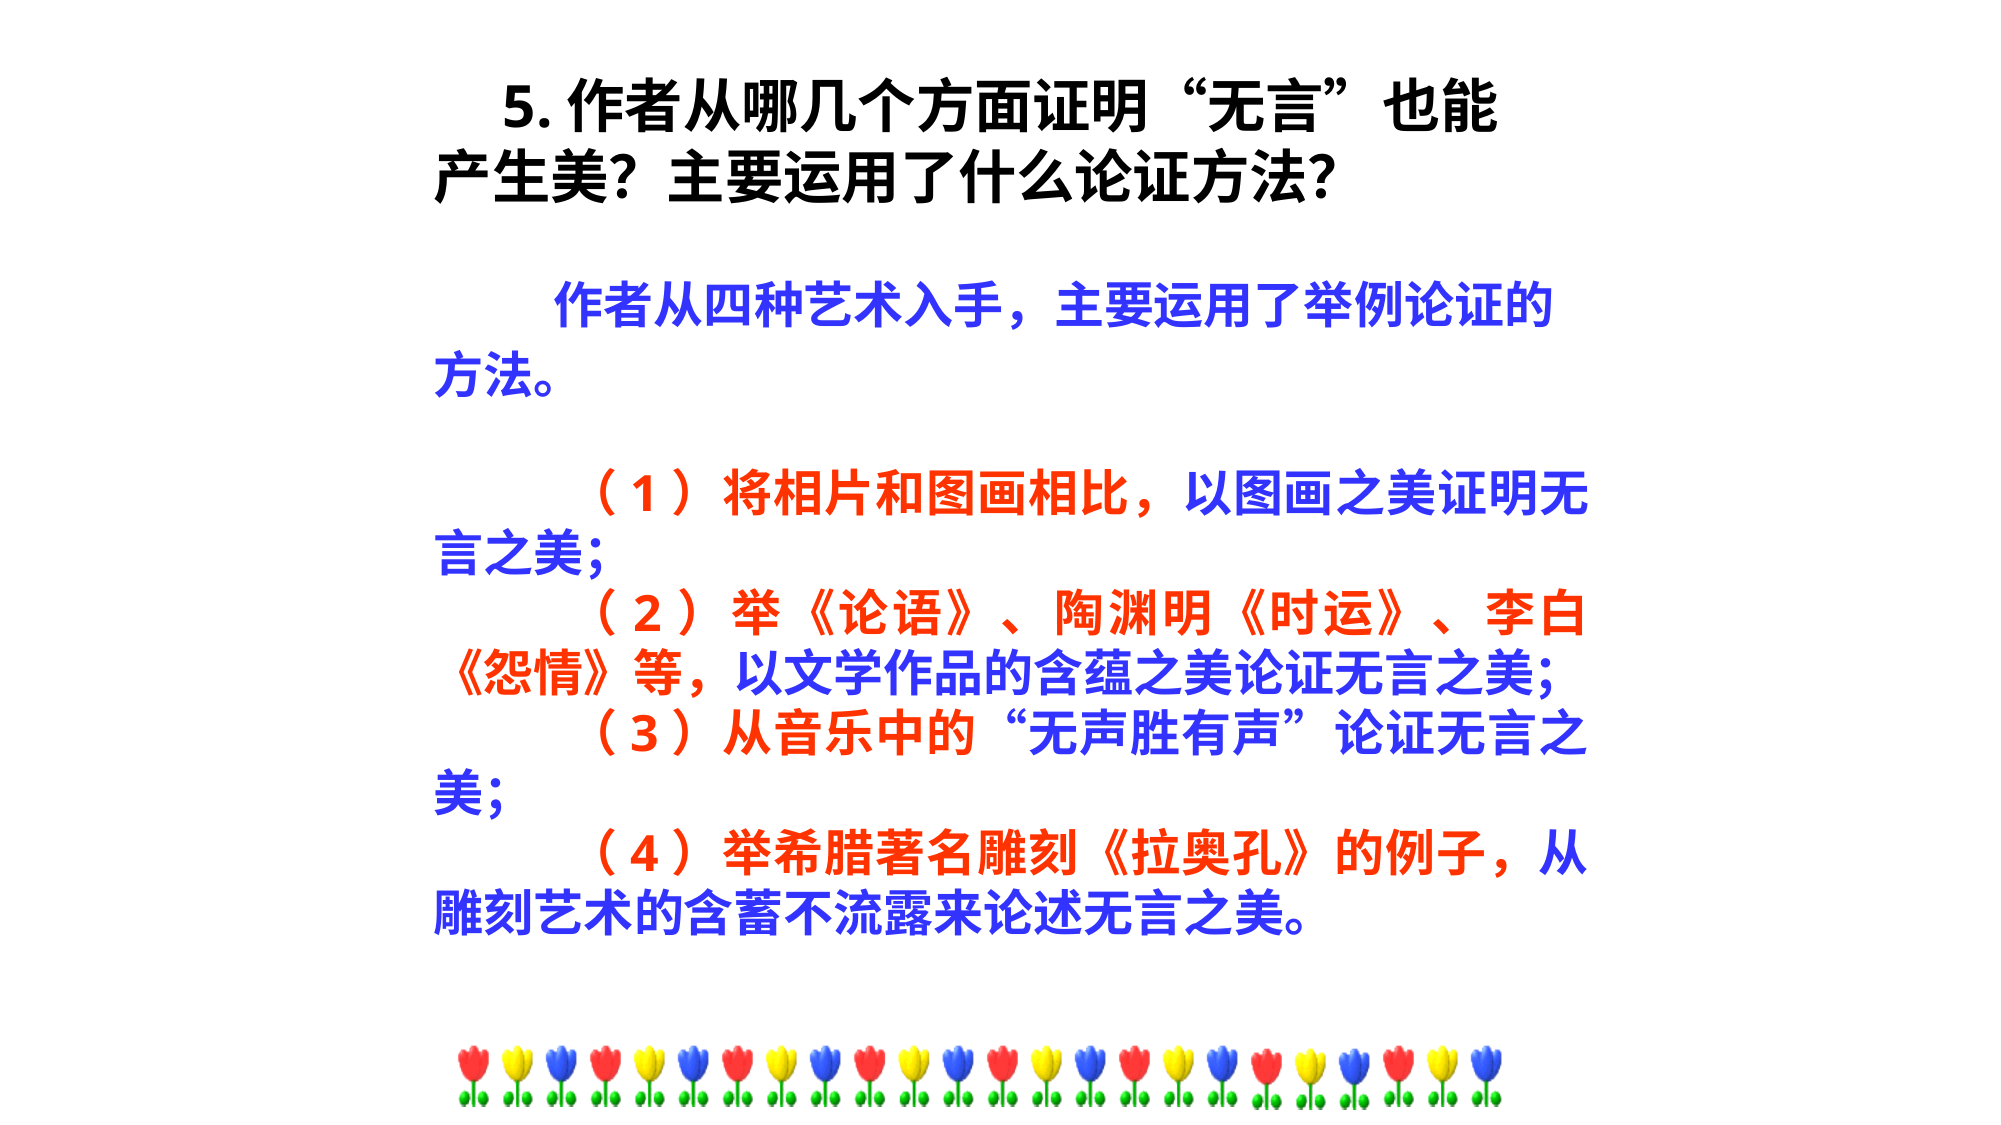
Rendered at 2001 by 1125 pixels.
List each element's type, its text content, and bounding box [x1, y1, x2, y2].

text_box （1）将相片和图画相比，以图画之美证明无言之美； （2）举《论语》、陶渊明《时运》、李白《怨情》等，以文学作品的含蕴之美论证无言之美； （3）从音乐中的“无声胜有声”论证无言之美； （4）举希腊著名雕刻《拉奥孔》的例子，从雕刻艺术的含蓄不流露来论述无言之美。 [419, 453, 1604, 949]
text_box 作者从四种艺术入手，主要运用了举例论证的方法。 [419, 258, 1606, 413]
picture [451, 1042, 1509, 1110]
text_box 5.作者从哪几个方面证明“无言”也能产生美？主要运用了什么论证方法？ [419, 53, 1546, 218]
